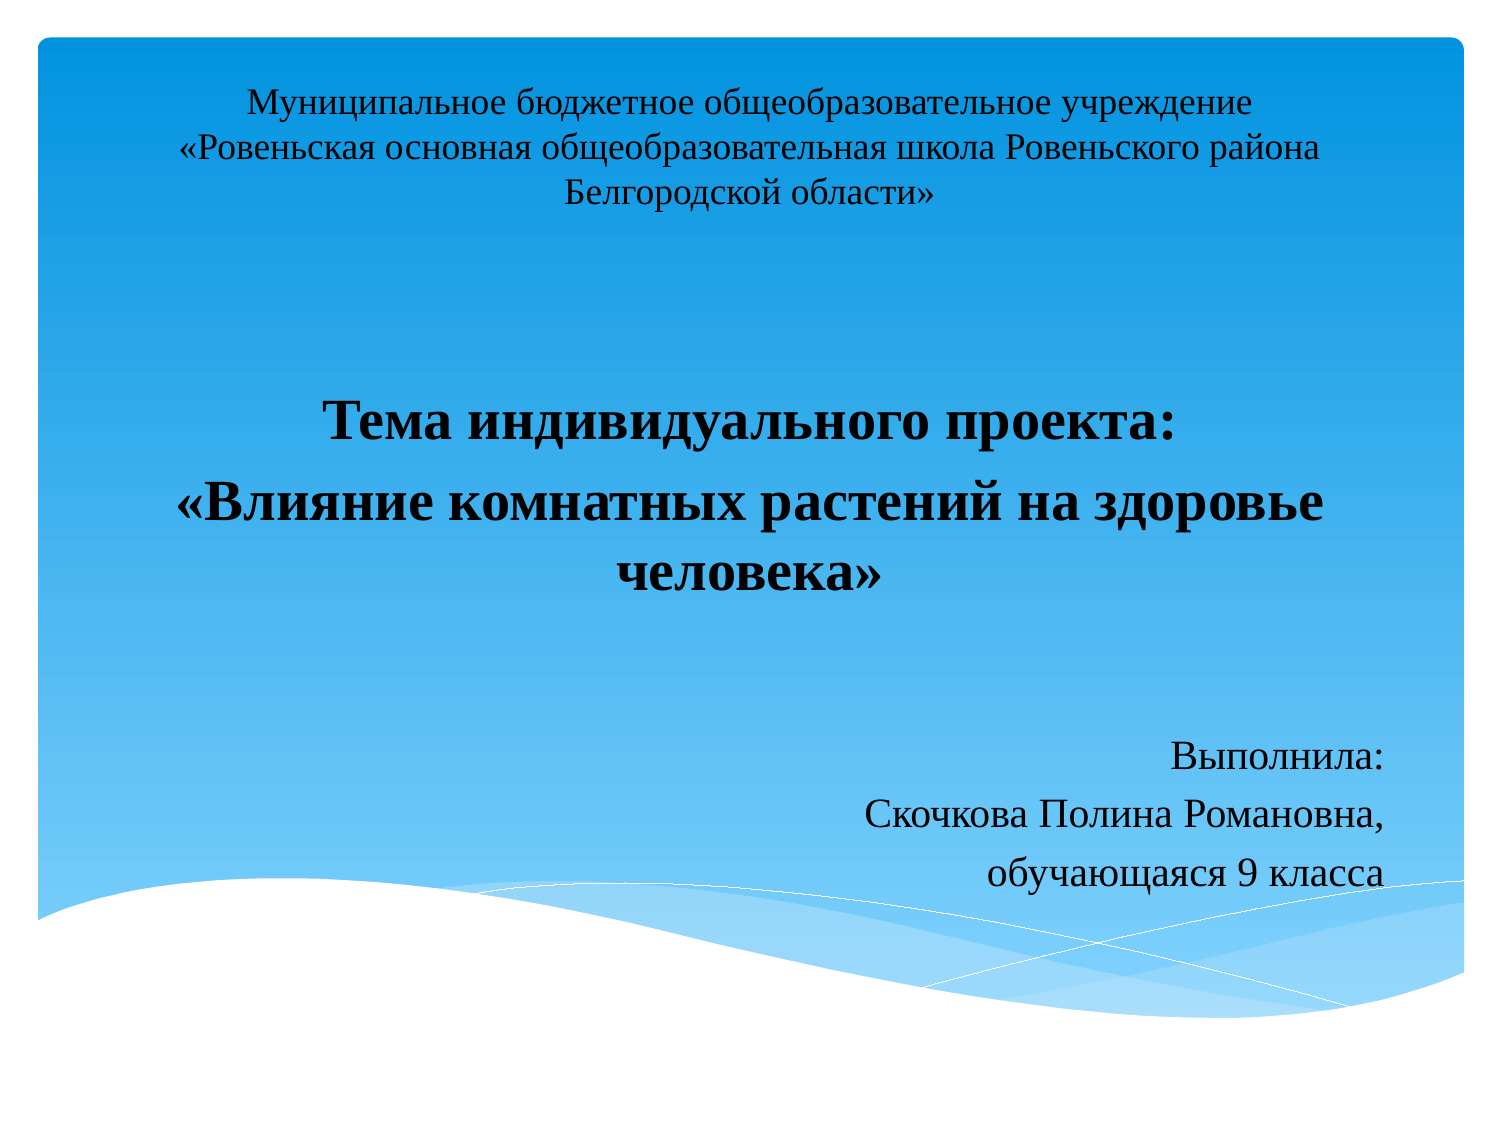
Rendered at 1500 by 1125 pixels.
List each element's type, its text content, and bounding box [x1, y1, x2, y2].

title Муниципальное бюджетное общеобразовательное учреждение «Ровеньская основная общеобразовательная школа Ровеньского района Белгородской области» [112, 54, 1388, 220]
subtitle Тема индивидуального проекта: «Влияние комнатных растений на здоровье человека» Выполнила: Скочкова Полина Романовна, обучающаяся 9 класса [100, 373, 1400, 976]
